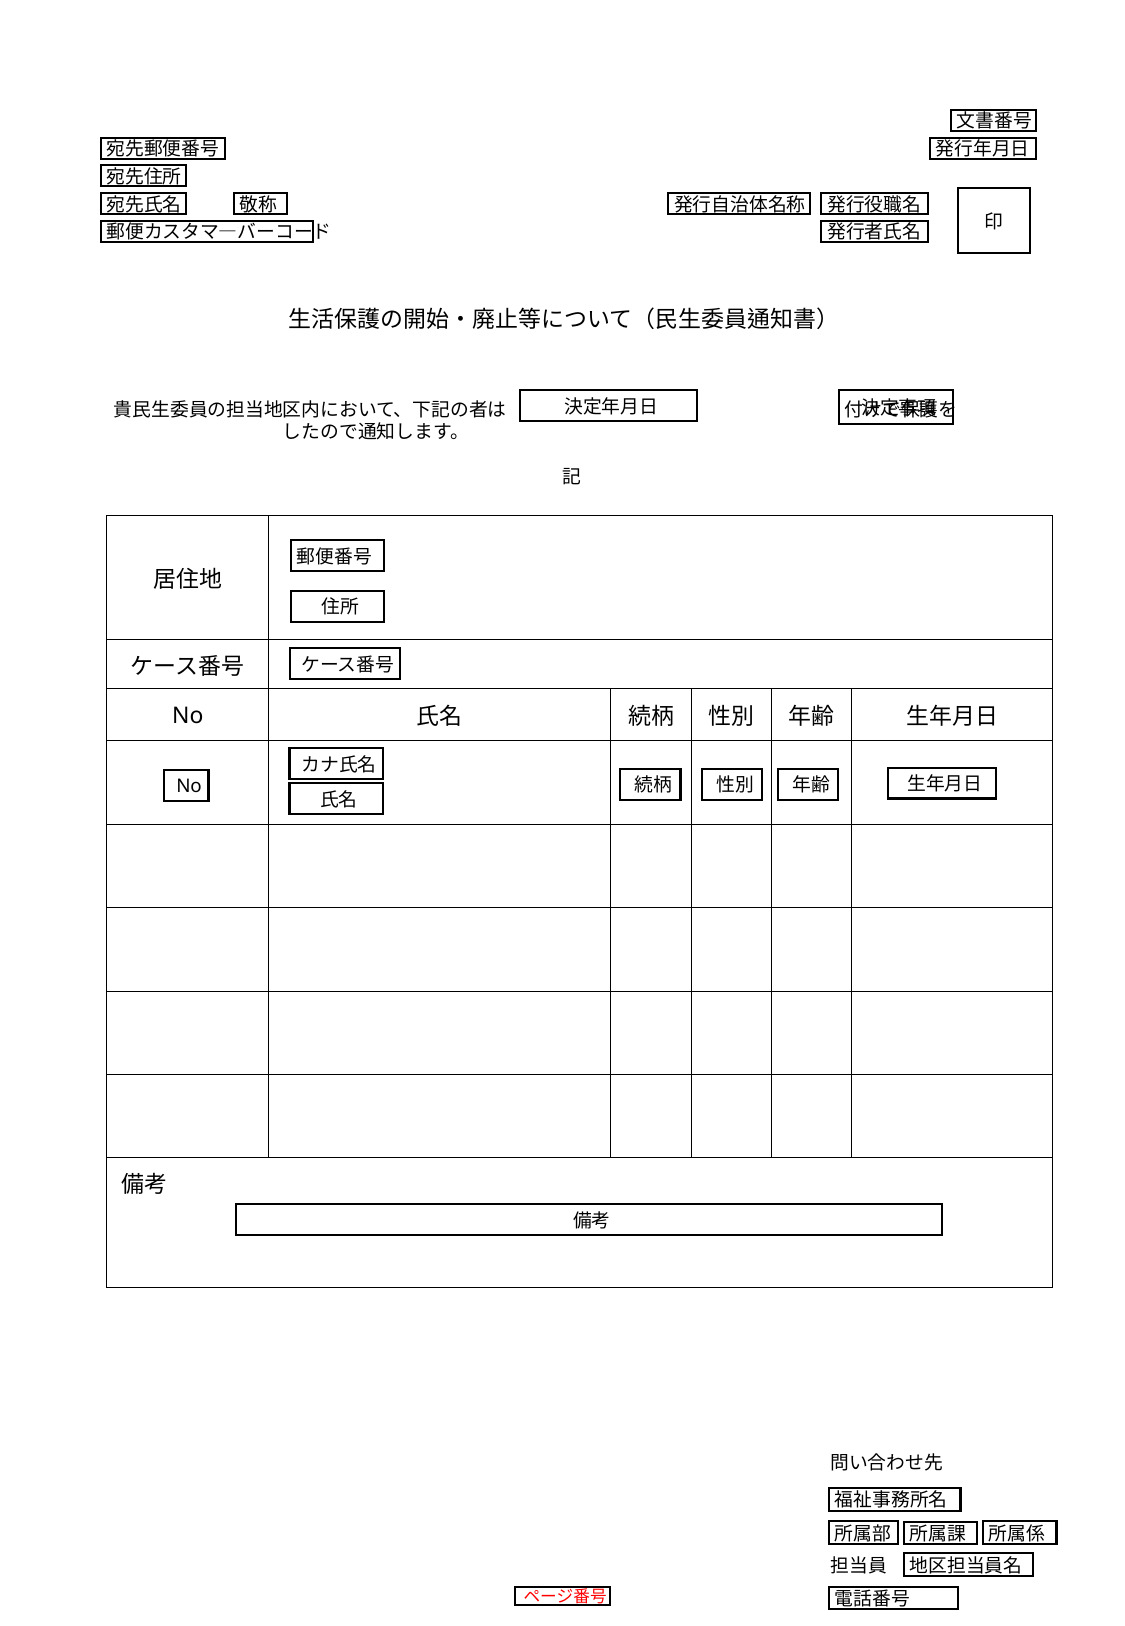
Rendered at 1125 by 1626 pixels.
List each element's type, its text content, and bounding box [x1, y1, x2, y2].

table_cell [269, 825, 610, 907]
table_cell [692, 741, 771, 824]
text_box 決定事項 [838, 389, 954, 425]
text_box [668, 188, 1030, 254]
text_box カナ氏名 [288, 747, 384, 780]
table_cell [107, 908, 268, 991]
table_cell [852, 992, 1052, 1074]
text_box No [163, 769, 210, 802]
table_cell [611, 825, 691, 907]
table_cell [107, 825, 268, 907]
table_cell 続柄 [611, 689, 691, 740]
table_cell [852, 825, 1052, 907]
text_box 住所 [290, 590, 385, 623]
table_cell [852, 741, 1052, 824]
table_cell [107, 992, 268, 1074]
table_cell [852, 1075, 1052, 1157]
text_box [100, 137, 314, 242]
table_cell 氏名 [269, 689, 610, 740]
table_cell [611, 741, 691, 824]
table_cell [772, 992, 851, 1074]
table_cell 備考 [107, 1158, 1052, 1287]
table_header [269, 516, 1052, 639]
table_cell [692, 825, 771, 907]
text_box 生年月日 [887, 767, 997, 800]
table_cell [772, 741, 851, 824]
text_box 郵便番号 [290, 539, 385, 572]
table_cell [852, 908, 1052, 991]
table_cell [772, 825, 851, 907]
table_cell 性別 [692, 689, 771, 740]
table_cell ケース番号 [107, 640, 268, 688]
table_cell [611, 992, 691, 1074]
text_box 貴民生委員の担当地区内において、下記の者は 付けで保護を したので通知します。 記 [99, 389, 1044, 495]
text_box 性別 [701, 768, 763, 801]
text_box ページ番号 [514, 1586, 611, 1606]
text_box 生活保護の開始・廃止等について（民生委員通知書） [91, 270, 1037, 340]
text_box 氏名 [288, 782, 384, 815]
table_header 居住地 [107, 516, 268, 639]
text_box 続柄 [619, 768, 682, 801]
table_cell [269, 640, 1052, 688]
table_cell [269, 992, 610, 1074]
table_cell [269, 741, 610, 824]
table_cell 生年月日 [852, 689, 1052, 740]
text_box 決定年月日 [519, 389, 698, 422]
table_cell [611, 908, 691, 991]
table_cell [107, 1075, 268, 1157]
table_cell 年齢 [772, 689, 851, 740]
text_box 年齢 [777, 768, 839, 801]
table_cell [269, 1075, 610, 1157]
table_cell [692, 908, 771, 991]
table_cell [692, 1075, 771, 1157]
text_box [929, 109, 1037, 159]
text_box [815, 1443, 1057, 1610]
table_cell [692, 992, 771, 1074]
table_cell [772, 1075, 851, 1157]
table_cell [611, 1075, 691, 1157]
table_cell [107, 741, 268, 824]
text_box 備考 [235, 1203, 943, 1236]
table_cell No [107, 689, 268, 740]
text_box ケース番号 [289, 647, 401, 680]
table_cell [772, 908, 851, 991]
table_cell [269, 908, 610, 991]
